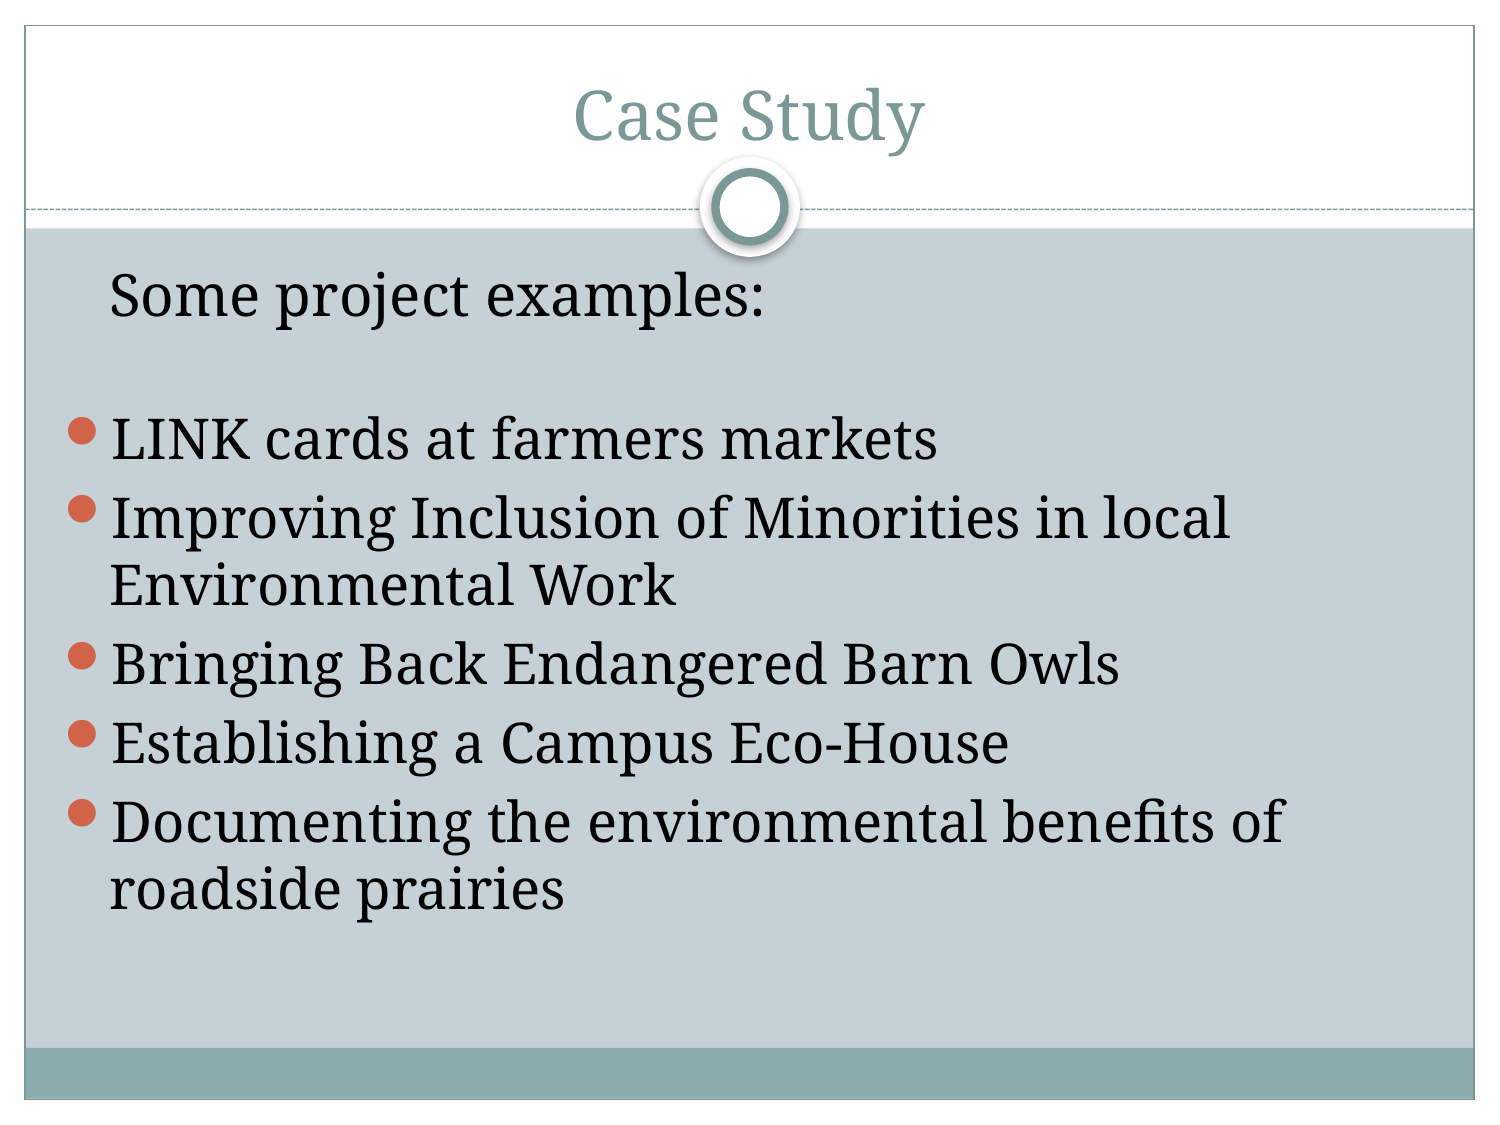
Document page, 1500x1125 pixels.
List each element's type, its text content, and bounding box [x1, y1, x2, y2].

list Some project examples: LINK cards at farmers markets Improving Inclusion of Minorities in local Environmental Work Bringing Back Endangered Barn Owls Establishing a Campus Eco-House Documenting the environmental benefits of roadside prairies [49, 250, 1445, 1050]
title Case Study [49, 37, 1450, 162]
